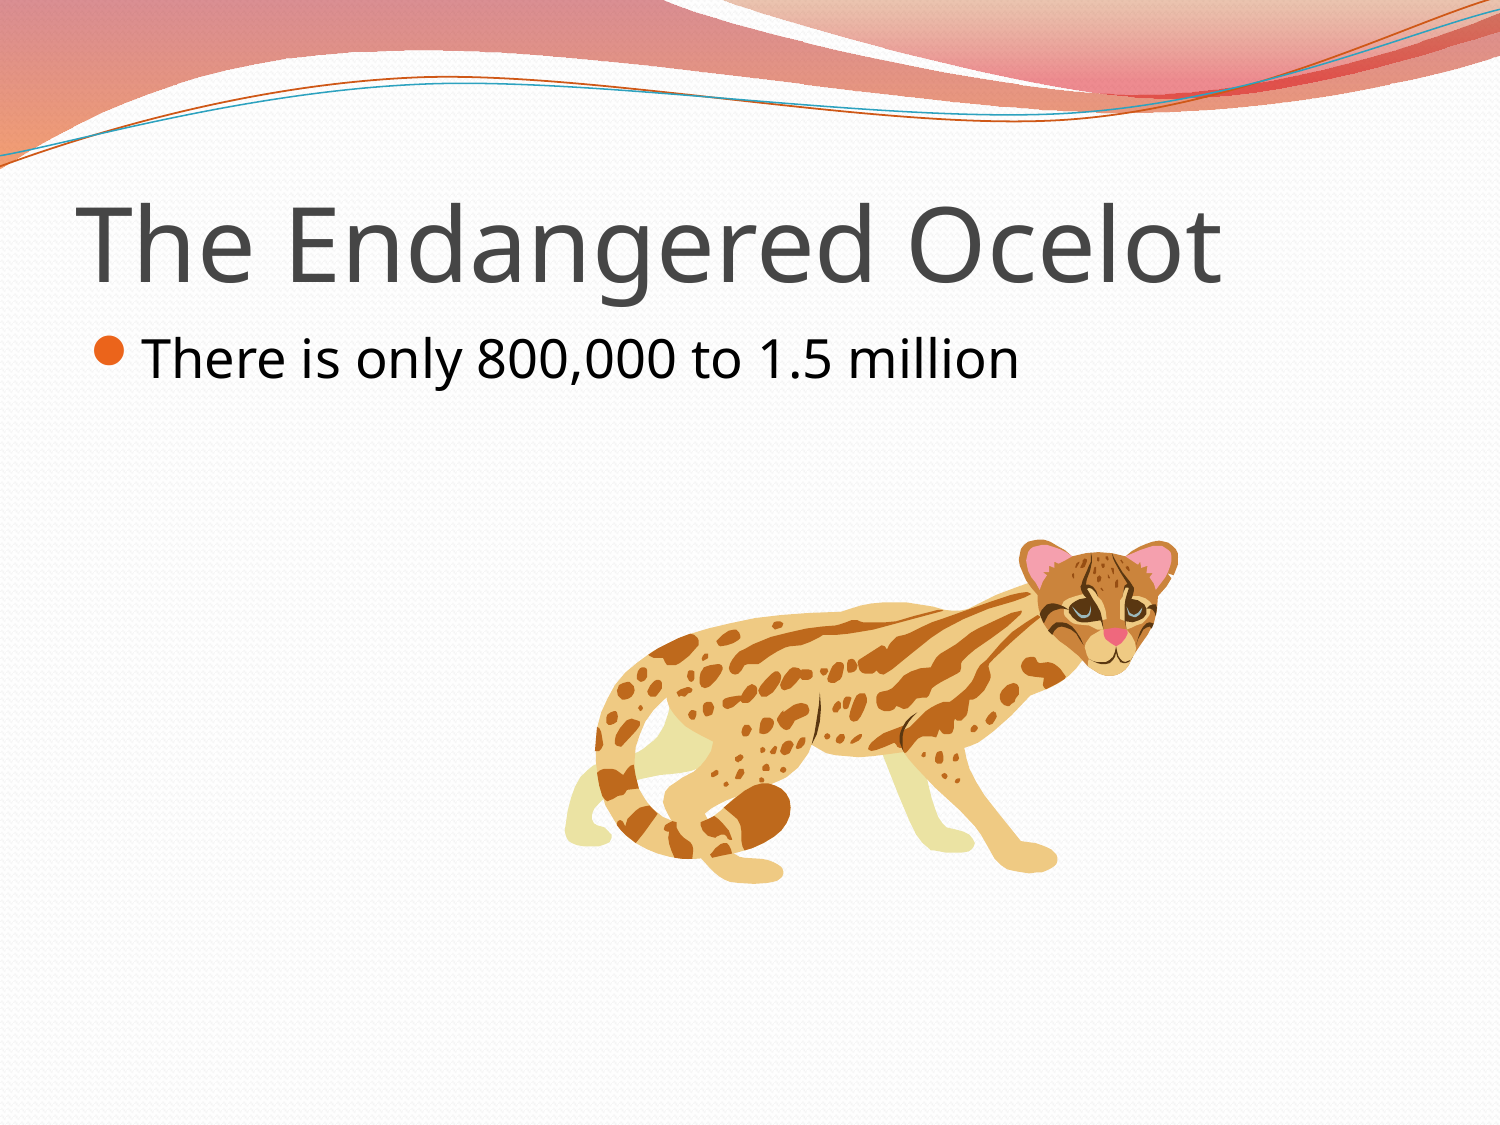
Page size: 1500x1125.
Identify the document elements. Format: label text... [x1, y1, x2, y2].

list There is only 800,000 to 1.5 million [75, 317, 1425, 1038]
picture [562, 537, 1181, 887]
title The Endangered Ocelot [75, 115, 1425, 303]
